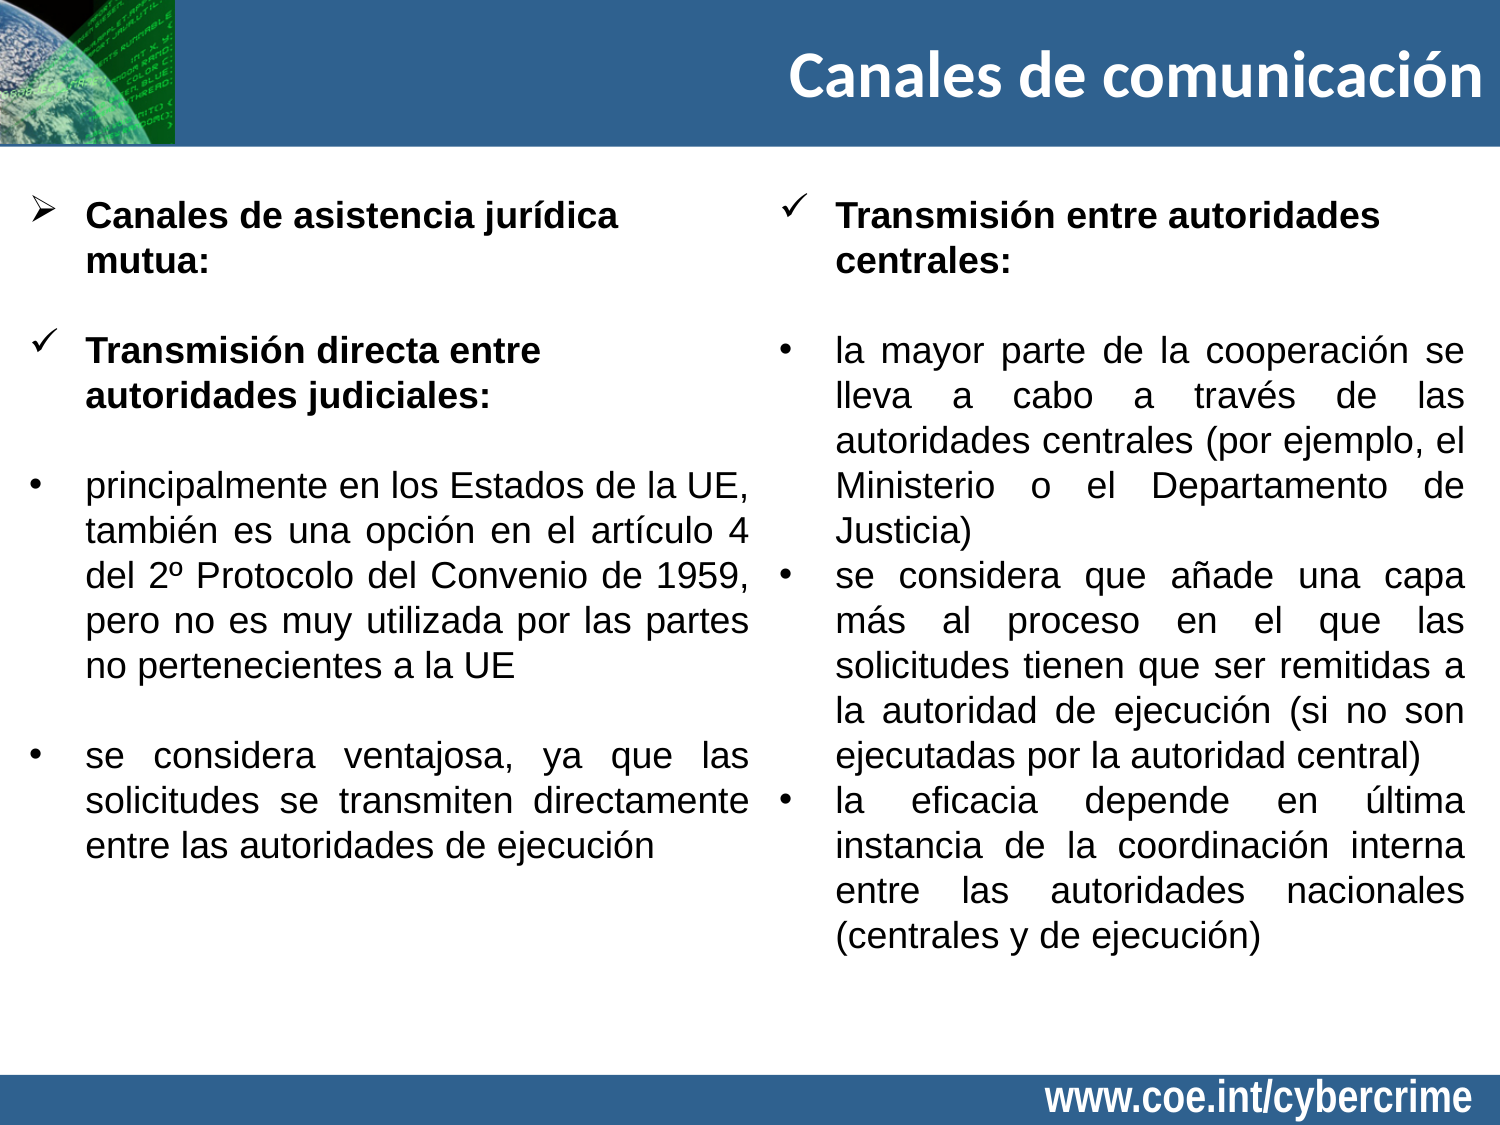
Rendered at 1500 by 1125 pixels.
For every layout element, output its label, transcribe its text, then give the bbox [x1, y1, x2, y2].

text_box www.coe.int/cybercrime [1030, 1059, 1500, 1125]
text_box Transmisión entre autoridades centrales: la mayor parte de la cooperación se lleva a cabo a través de las autoridades centrales (por ejemplo, el Ministerio o el Departamento de Justicia) se considera que añade una capa más al proceso en el que las solicitudes tienen que ser remitidas a la autoridad de ejecución (si no son ejecutadas por la autoridad central) la eficacia depende en última instancia de la coordinación interna entre las autoridades nacionales (centrales y de ejecución) [764, 183, 1480, 964]
text_box [0, 1073, 1030, 1125]
picture [0, 0, 175, 144]
text_box Canales de comunicación [177, 0, 1500, 149]
text_box Canales de asistencia jurídica mutua: Transmisión directa entre autoridades judiciales: principalmente en los Estados de la UE, también es una opción en el artículo 4 del 2º Protocolo del Convenio de 1959, pero no es muy utilizada por las partes no pertenecientes a la UE se considera ventajosa, ya que las solicitudes se transmiten directamente entre las autoridades de ejecución [14, 183, 764, 874]
